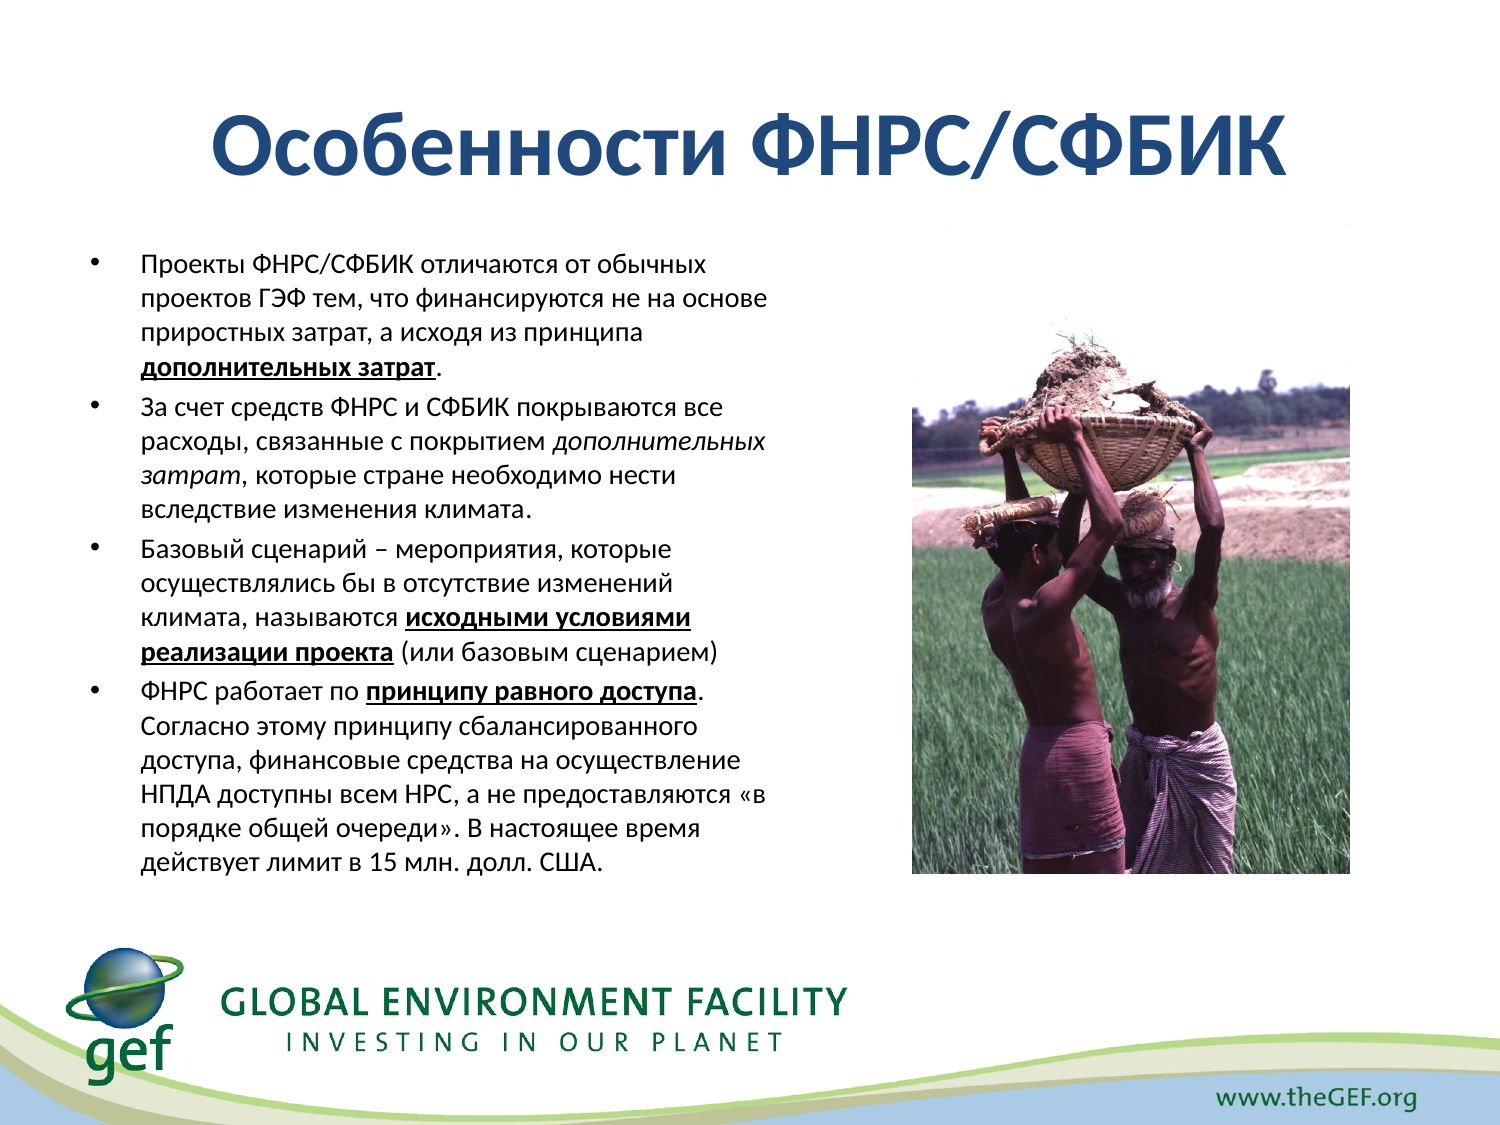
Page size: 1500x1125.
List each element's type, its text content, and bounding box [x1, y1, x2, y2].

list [912, 224, 1350, 874]
list Проекты ФНРС/СФБИК отличаются от обычных проектов ГЭФ тем, что финансируются не на основе приростных затрат, а исходя из принципа дополнительных затрат. За счет средств ФНРС и СФБИК покрываются все расходы, связанные с покрытием дополнительных затрат, которые стране необходимо нести вследствие изменения климата. Базовый сценарий – мероприятия, которые осуществлялись бы в отсутствие изменений климата, называются исходными условиями реализации проекта (или базовым сценарием) ФНРС работает по принципу равного доступа. Согласно этому принципу сбалансированного доступа, финансовые средства на осуществление НПДА доступны всем НРС, а не предоставляются «в порядке общей очереди». В настоящее время действует лимит в 15 млн. долл. США. [74, 237, 788, 936]
title Особенности ФНРС/СФБИК [74, 44, 1426, 233]
picture [0, 920, 1500, 1125]
